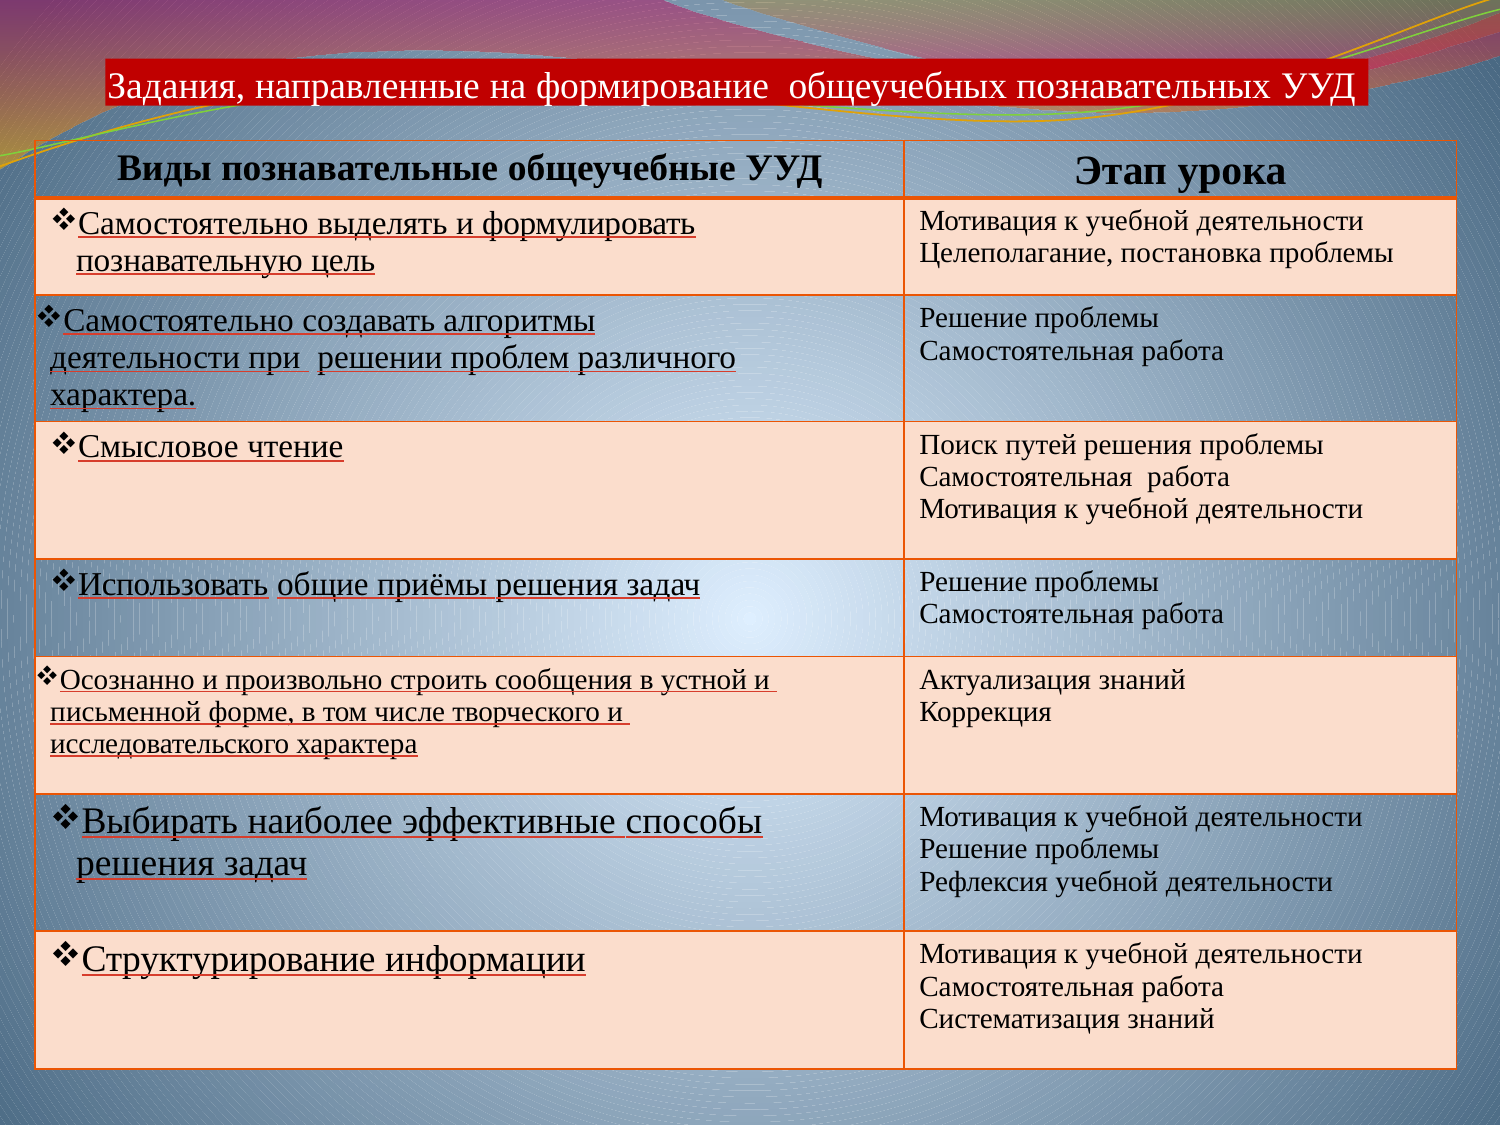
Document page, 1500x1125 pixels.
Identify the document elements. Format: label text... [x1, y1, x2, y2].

table_cell Мотивация к учебной деятельности Самостоятельная работа Систематизация знаний [905, 932, 1456, 1068]
table_cell Использовать общие приёмы решения задач [36, 560, 903, 656]
table_cell Осознанно и произвольно строить сообщения в устной и письменной форме, в том числе творческого и исследовательского характера [36, 657, 903, 793]
table_cell Структурирование информации [36, 932, 903, 1068]
table_cell Выбирать наиболее эффективные способы решения задач [36, 795, 903, 930]
table_cell Актуализация знаний Коррекция [905, 657, 1456, 793]
table_cell Самостоятельно создавать алгоритмы деятельности при решении проблем различного характера. [36, 296, 903, 421]
table_cell Самостоятельно выделять и формулировать познавательную цель [36, 200, 903, 294]
table_header Виды познавательные общеучебные УУД [36, 141, 903, 196]
table_cell Мотивация к учебной деятельности Решение проблемы Рефлексия учебной деятельности [905, 795, 1456, 930]
table_cell Смысловое чтение [36, 422, 903, 558]
table_cell Поиск путей решения проблемы Самостоятельная работа Мотивация к учебной деятельности [905, 422, 1456, 558]
text_box Задания, направленные на формирование общеучебных познавательных УУД [105, 58, 1369, 106]
table_cell Мотивация к учебной деятельности Целеполагание, постановка проблемы [905, 200, 1456, 294]
table_cell Решение проблемы Самостоятельная работа [905, 560, 1456, 656]
table_cell Решение проблемы Самостоятельная работа [905, 296, 1456, 421]
table_header Этап урока [905, 141, 1456, 196]
